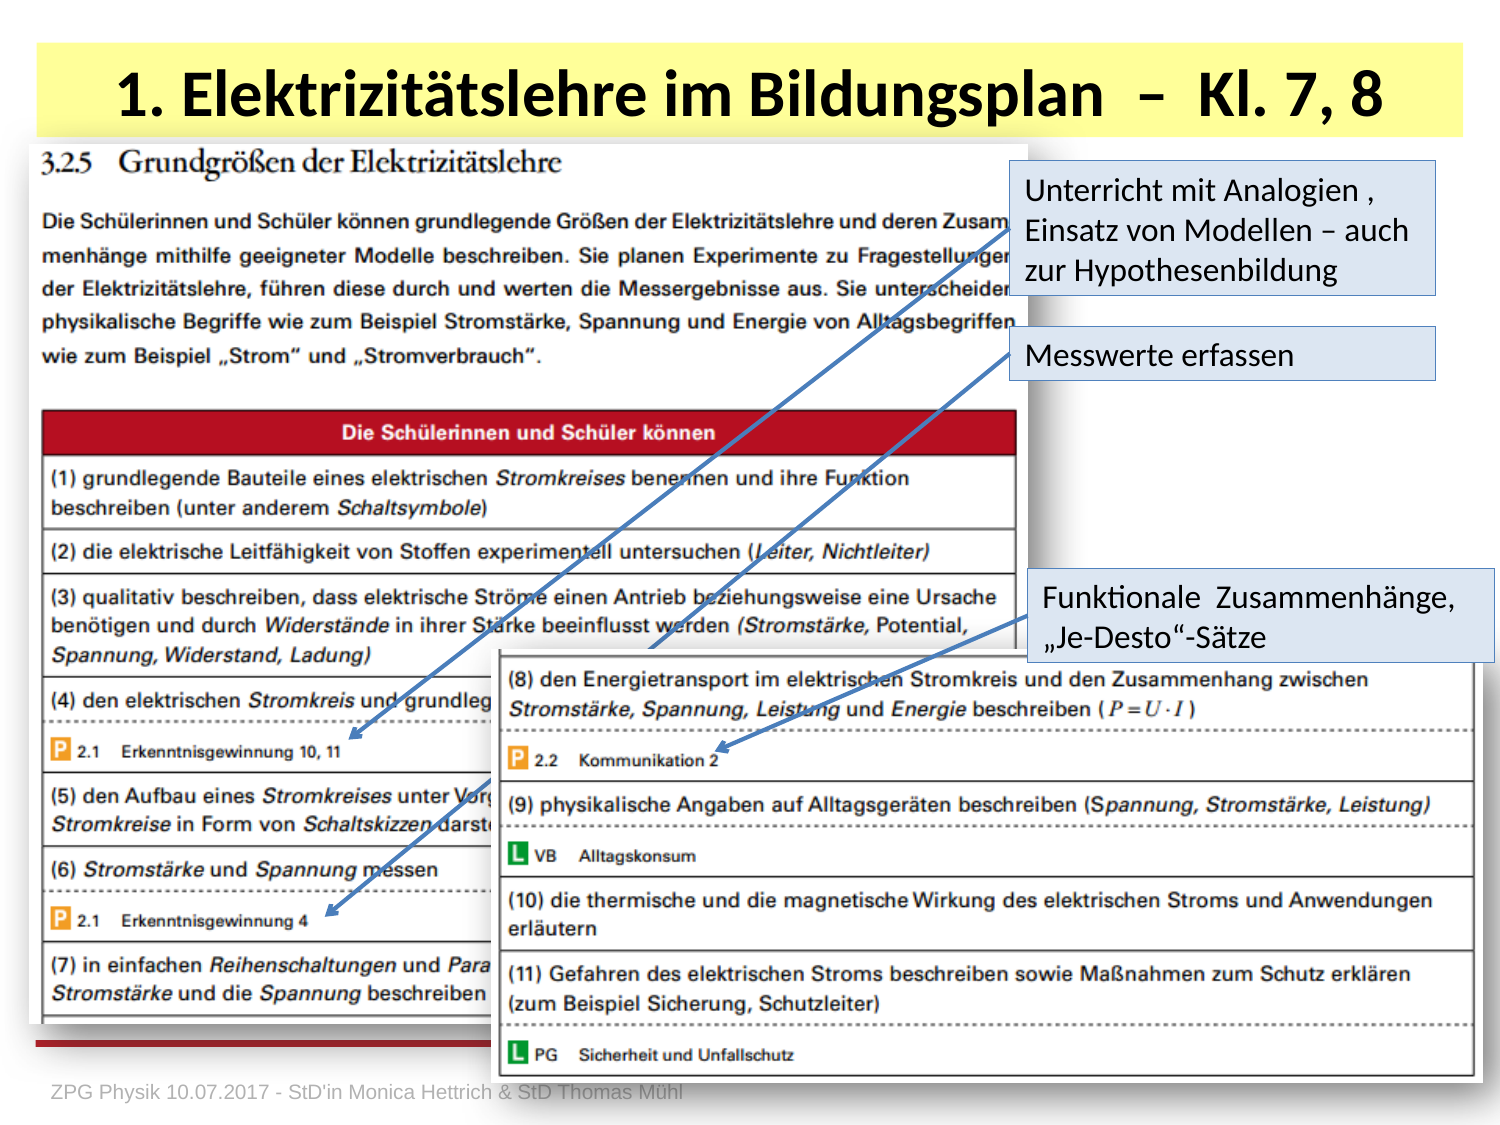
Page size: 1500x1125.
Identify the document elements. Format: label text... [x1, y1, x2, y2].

picture [29, 144, 1483, 1083]
footer ZPG Physik 10.07.2017 - StD'in Monica Hettrich & StD Thomas Mühl [35, 1061, 503, 1122]
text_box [714, 568, 1495, 752]
title 1. Elektrizitätslehre im Bildungsplan – Kl. 7, 8 [41, 42, 1459, 149]
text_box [324, 160, 1436, 918]
